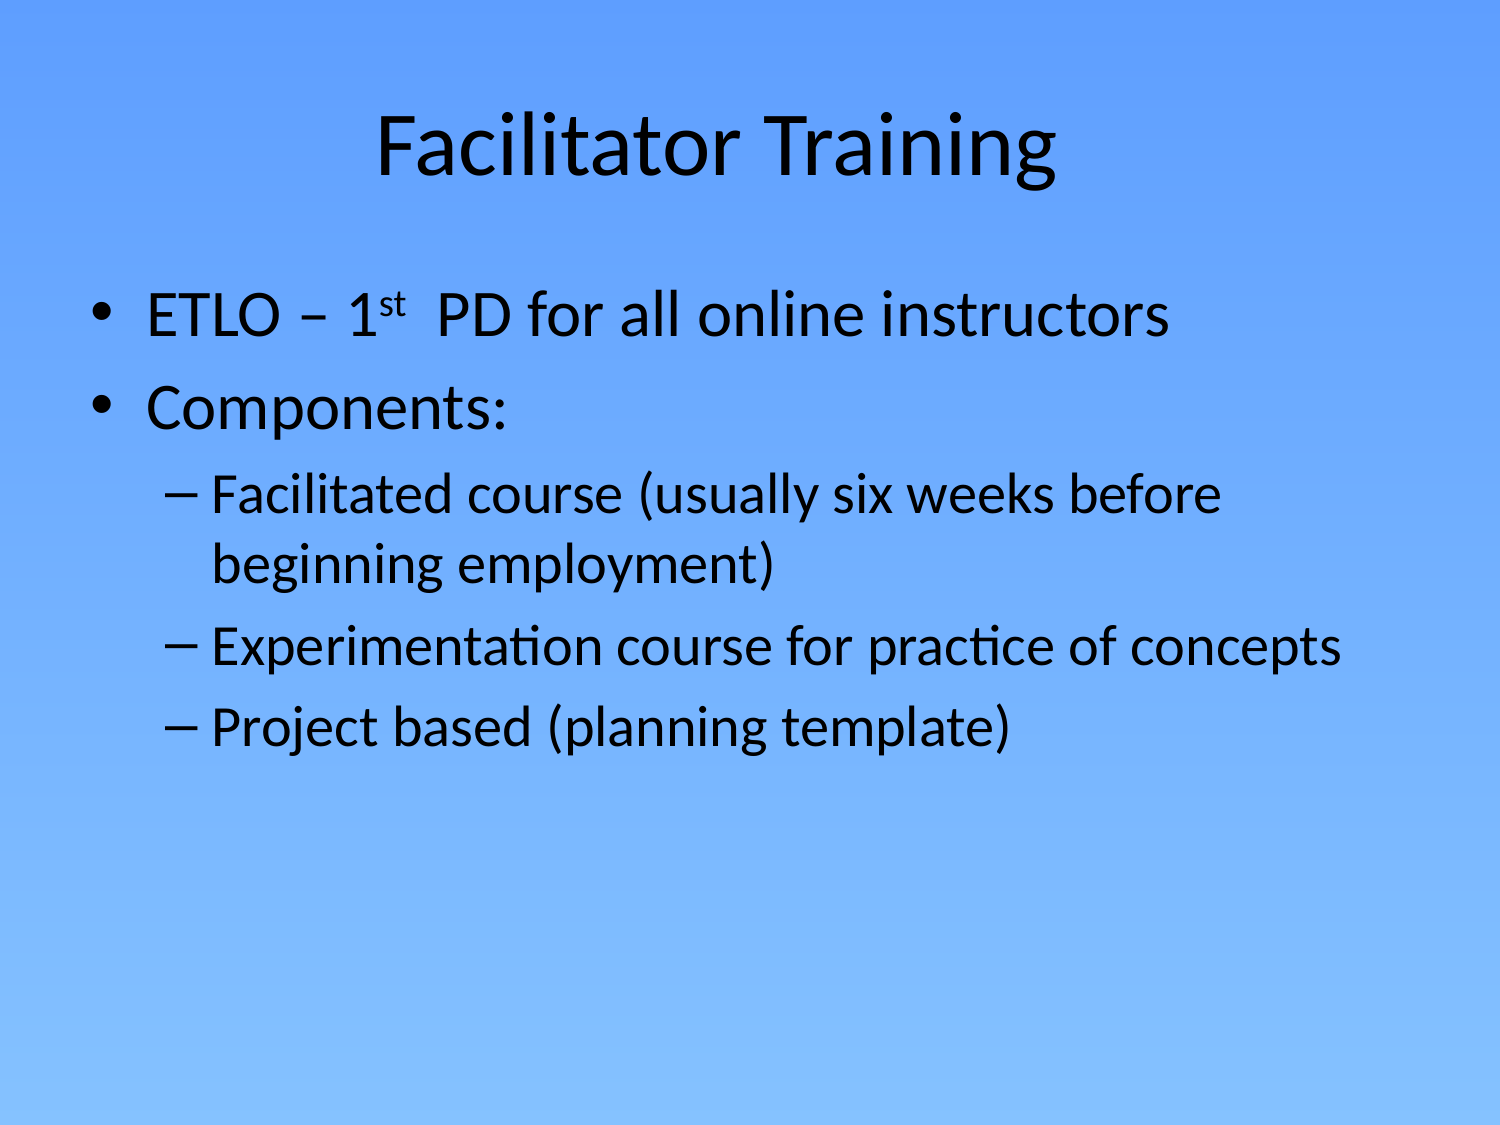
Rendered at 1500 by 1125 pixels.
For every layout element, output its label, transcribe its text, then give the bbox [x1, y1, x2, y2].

list ETLO – 1st PD for all online instructors Components: Facilitated course (usually six weeks before beginning employment) Experimentation course for practice of concepts Project based (planning template) [75, 262, 1425, 1005]
title Facilitator Training [75, 45, 1425, 233]
